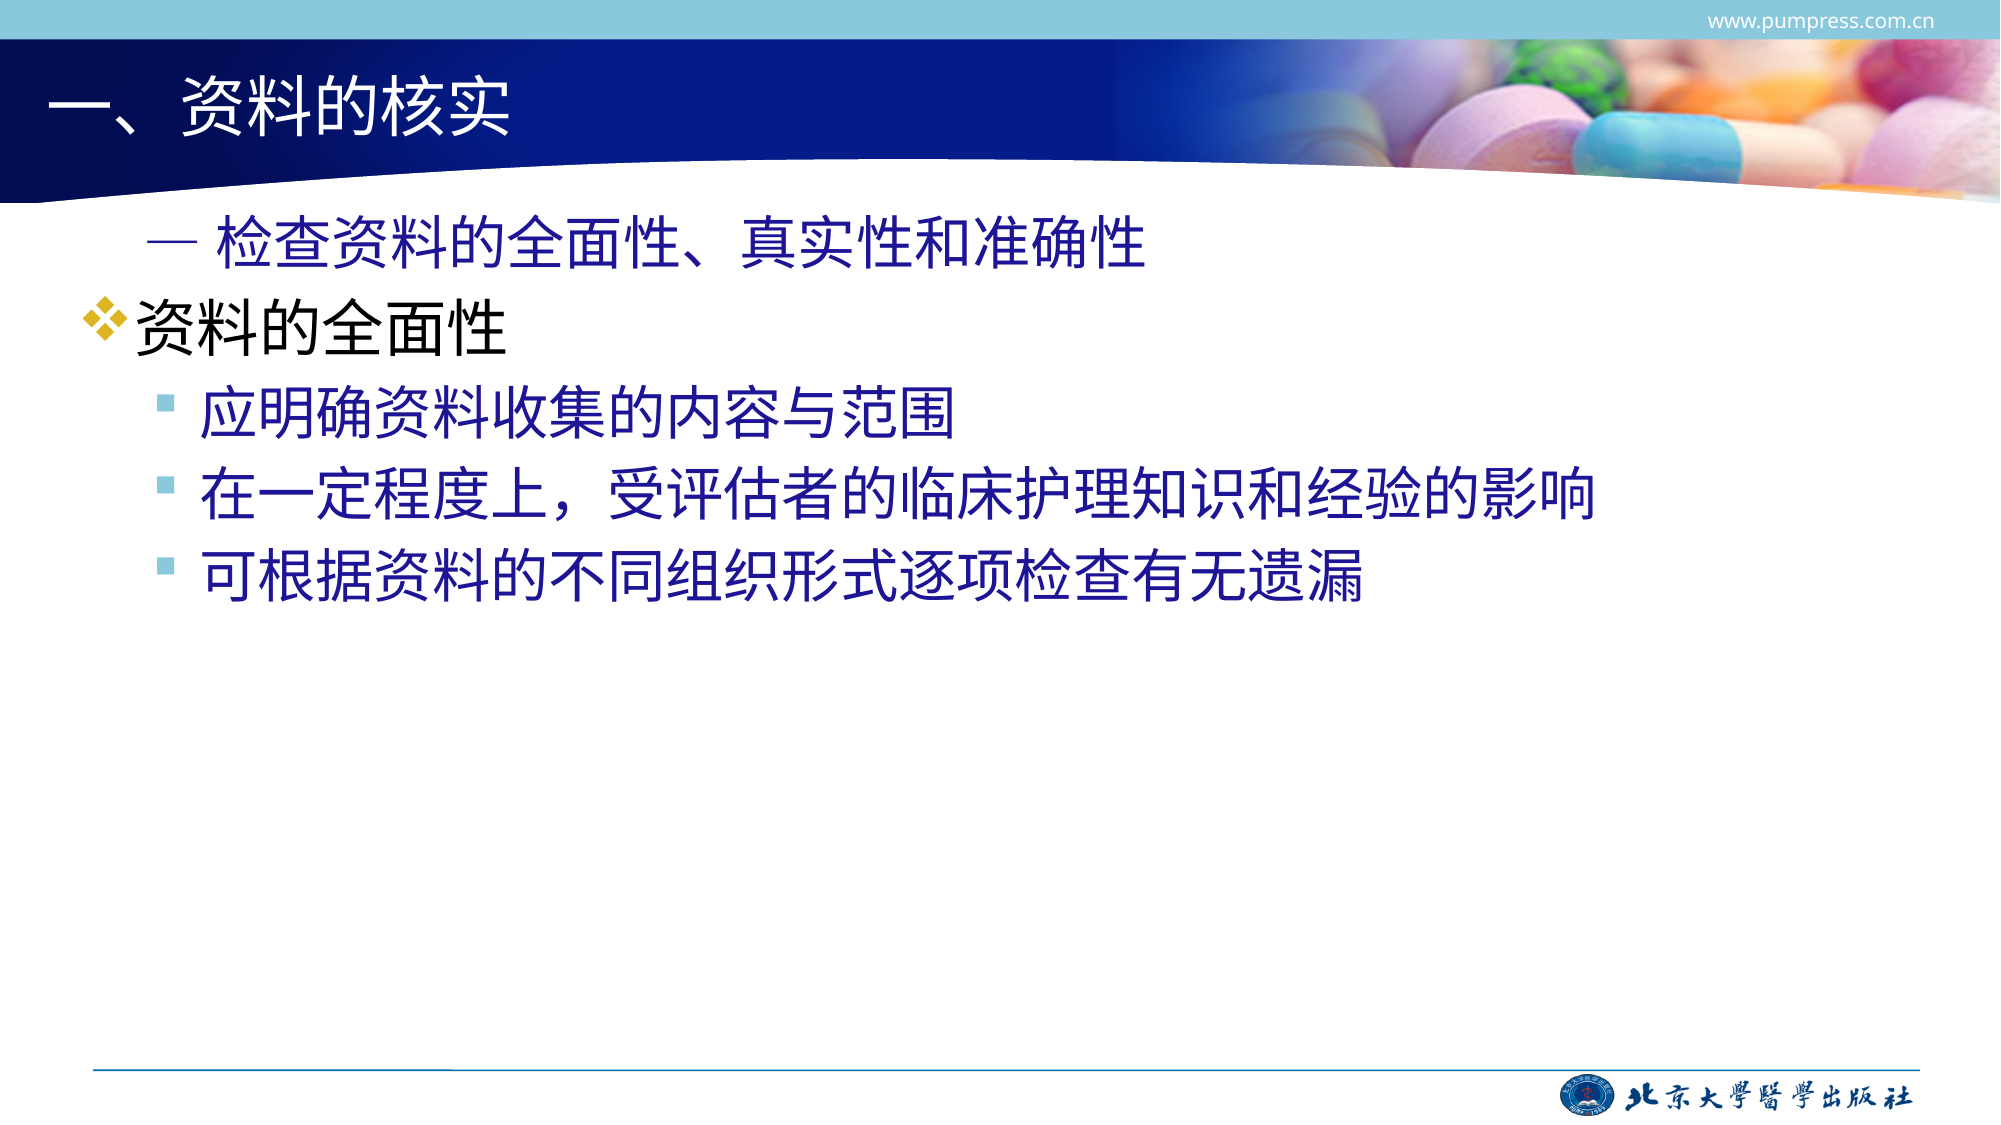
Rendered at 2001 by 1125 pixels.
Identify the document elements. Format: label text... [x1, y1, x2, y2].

list —检查资料的全面性、真实性和准确性 资料的全面性 应明确资料收集的内容与范围 在一定程度上，受评估者的临床护理知识和经验的影响 可根据资料的不同组织形式逐项检查有无遗漏 [62, 198, 1947, 1000]
title 一、资料的核实 [30, 58, 1799, 152]
picture [0, 40, 2000, 203]
picture [1560, 1074, 1915, 1118]
slide_number www.pumpress.com.cn [1366, 0, 1951, 38]
